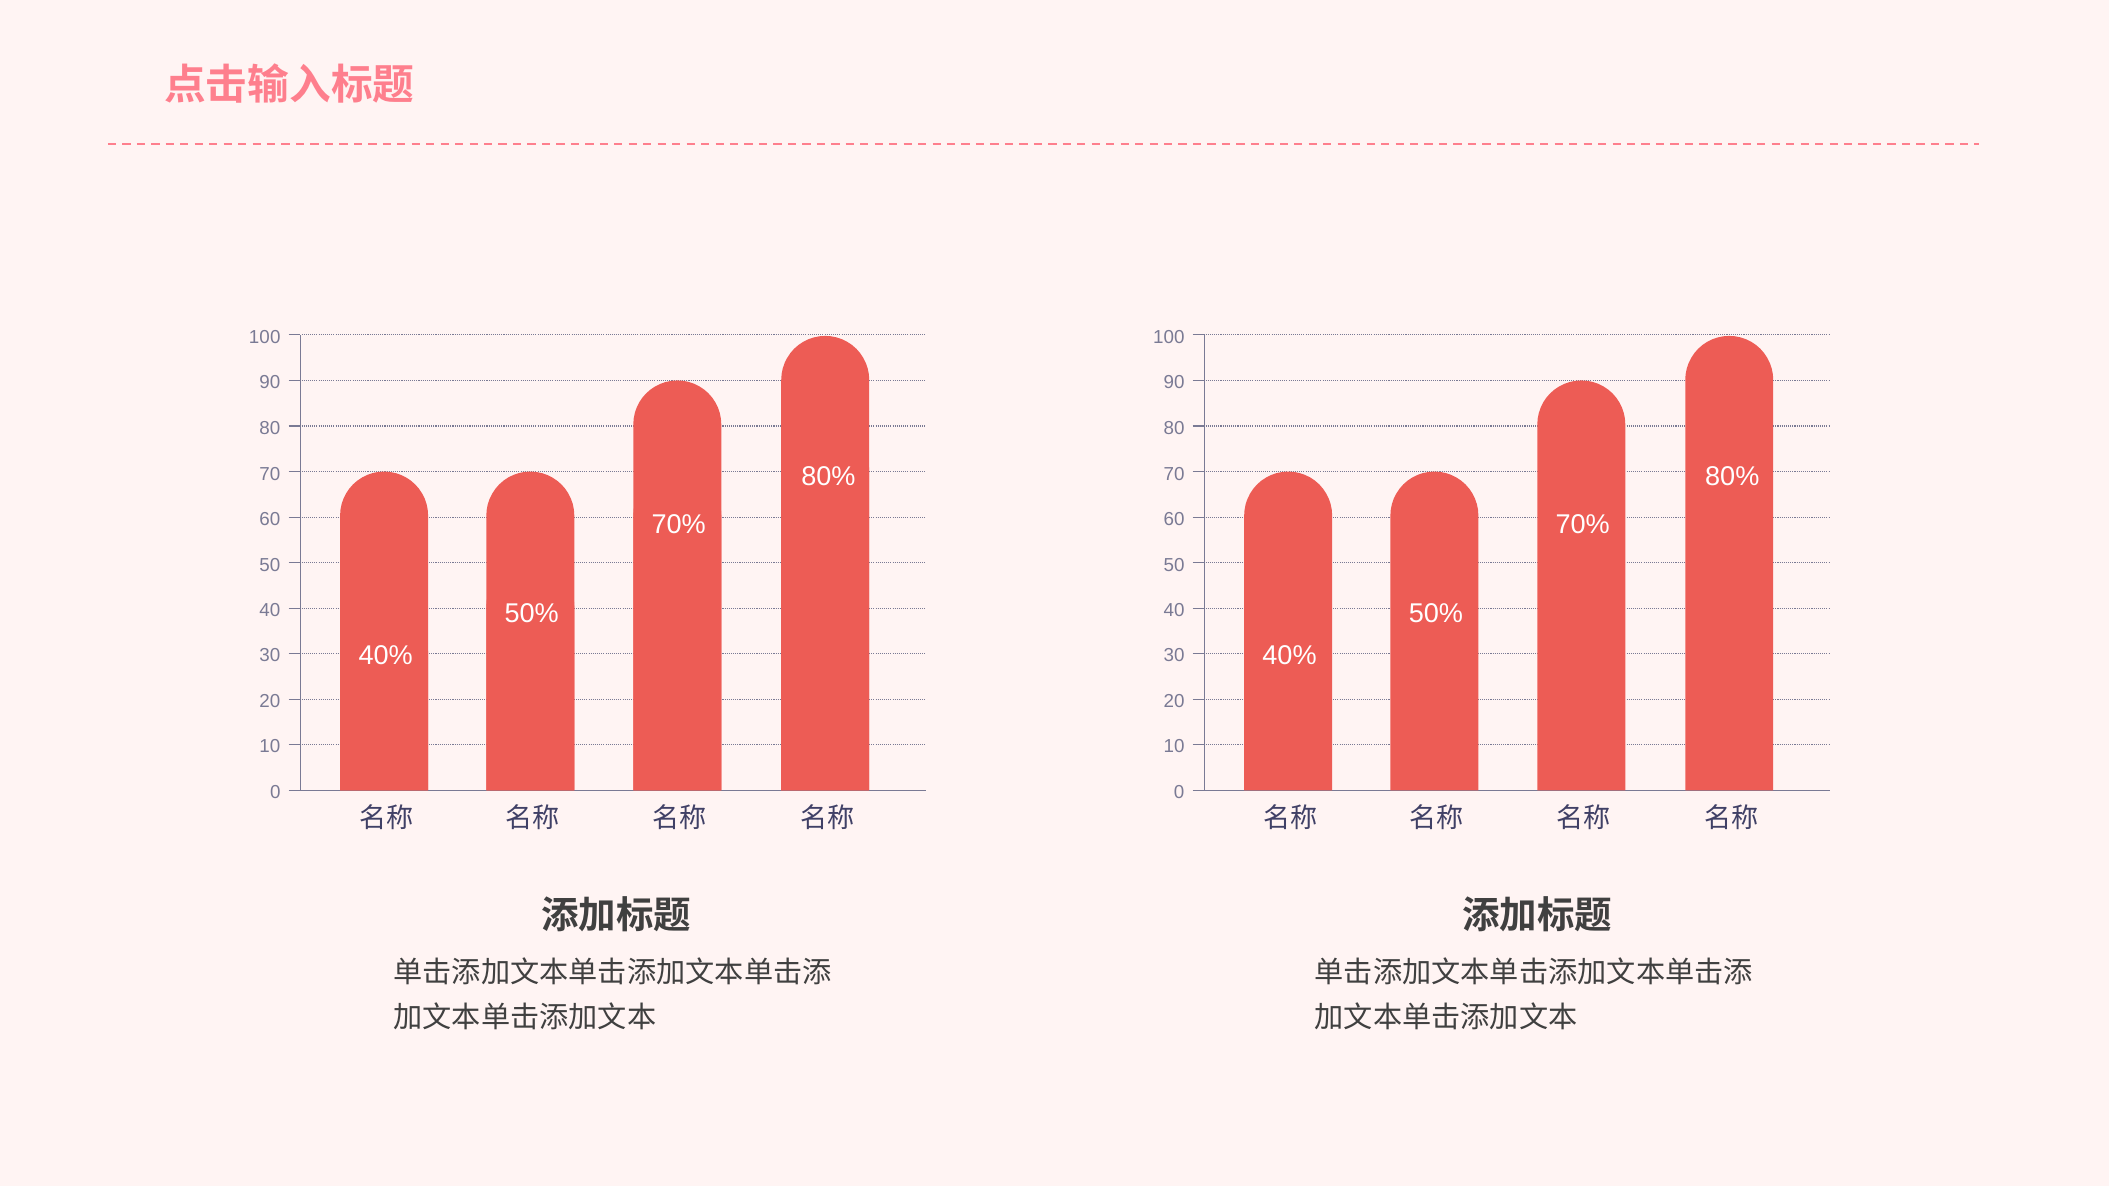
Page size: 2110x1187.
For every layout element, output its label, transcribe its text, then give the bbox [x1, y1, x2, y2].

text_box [192, 317, 1835, 1039]
text_box 点击输入标题 [148, 49, 431, 116]
